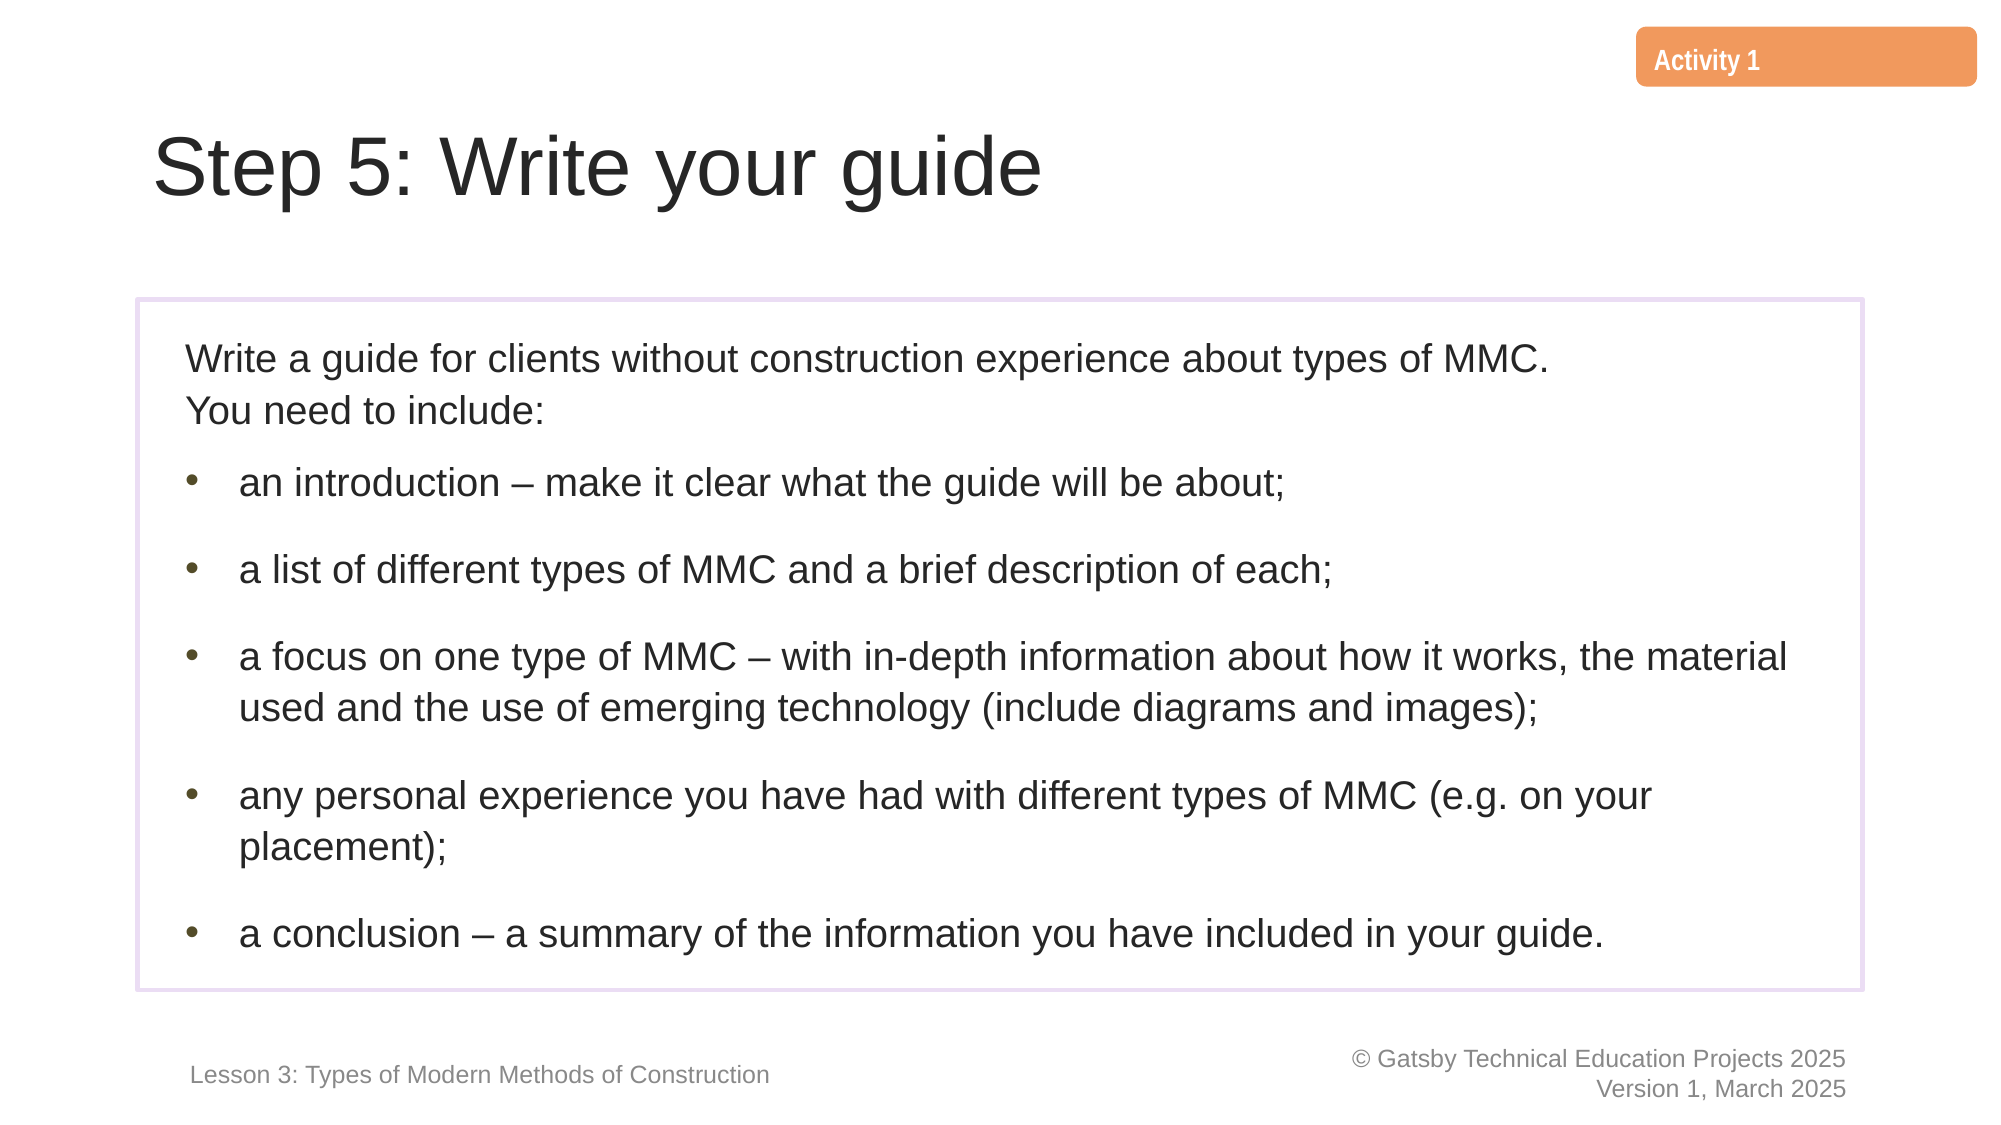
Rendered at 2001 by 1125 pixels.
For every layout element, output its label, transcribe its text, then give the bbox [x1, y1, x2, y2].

list Write a guide for clients without construction experience about types of MMC. You need to include: an introduction – make it clear what the guide will be about; a list of different types of MMC and a brief description of each; a focus on one type of MMC – with in-depth information about how it works, the material used and the use of emerging technology (include diagrams and images); any personal experience you have had with different types of MMC (e.g. on your placement); a conclusion – a summary of the information you have included in your guide. [135, 297, 1865, 992]
title Step 5: Write your guide [137, 59, 1863, 278]
text_box Lesson 3: Types of Modern Methods of Construction [137, 1042, 829, 1103]
text_box Activity 1 [1636, 26, 1978, 87]
